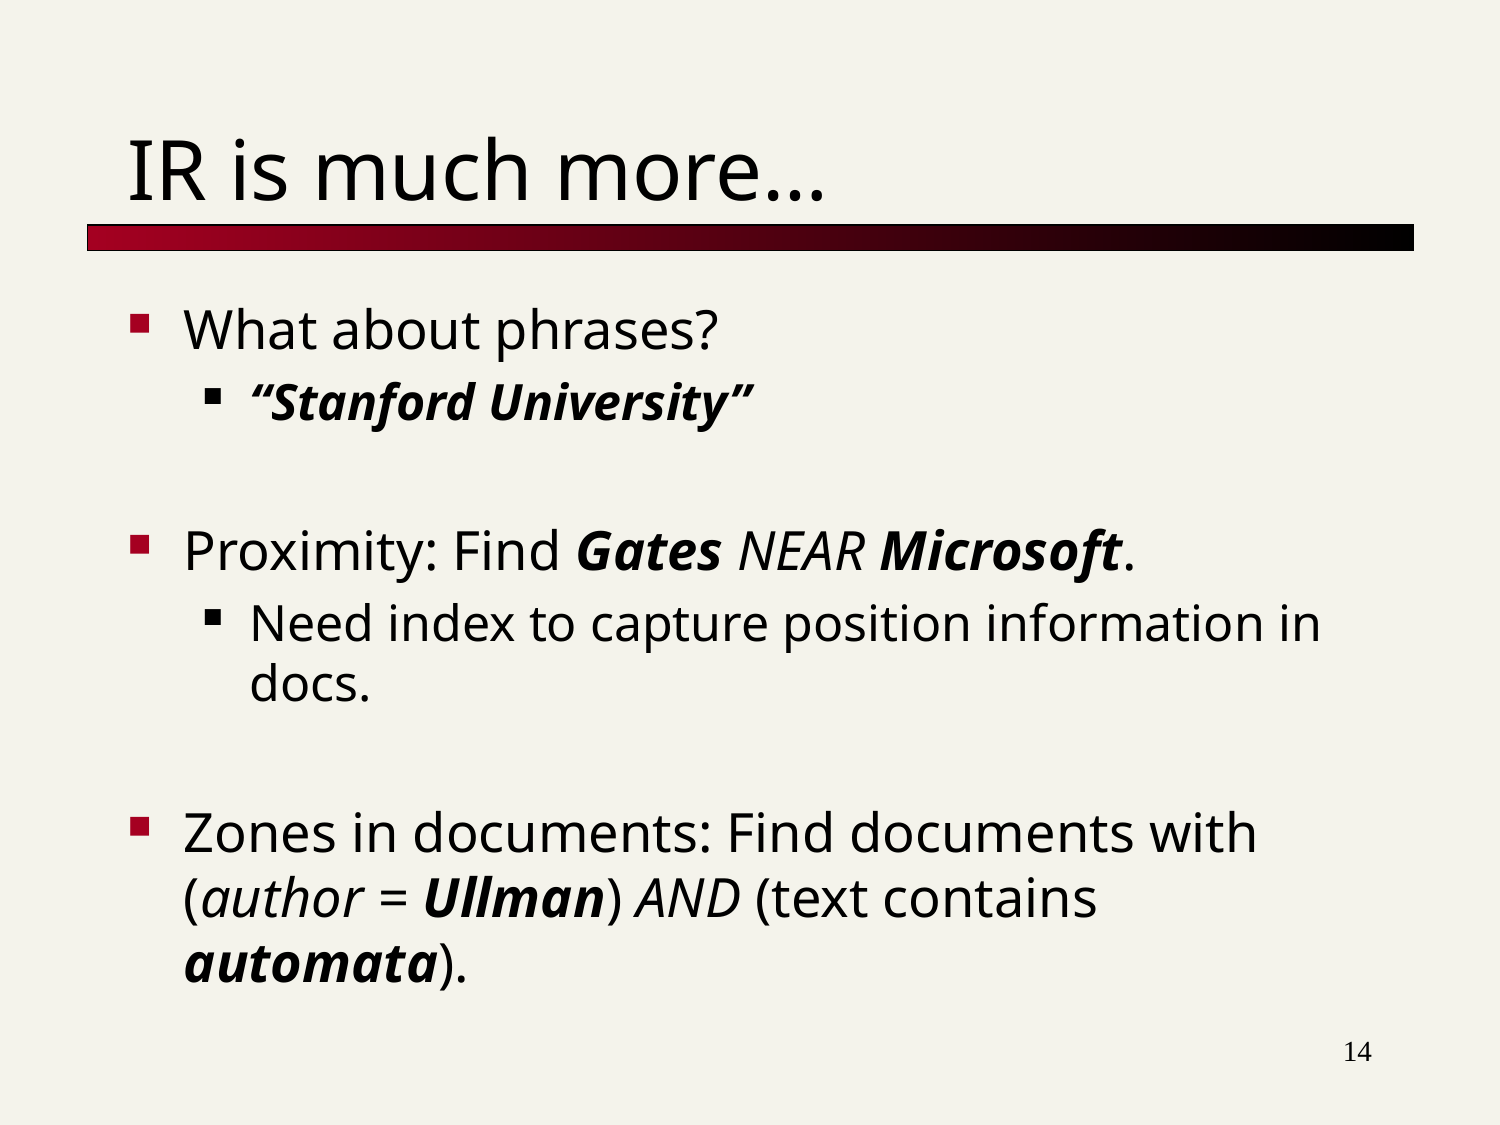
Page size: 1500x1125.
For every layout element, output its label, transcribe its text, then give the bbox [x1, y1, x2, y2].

title IR is much more… [112, 37, 1388, 226]
slide_number 14 [1074, 1024, 1388, 1101]
list What about phrases? “Stanford University” Proximity: Find Gates NEAR Microsoft. Need index to capture position information in docs. Zones in documents: Find documents with (author = Ullman) AND (text contains automata). [112, 287, 1388, 1088]
